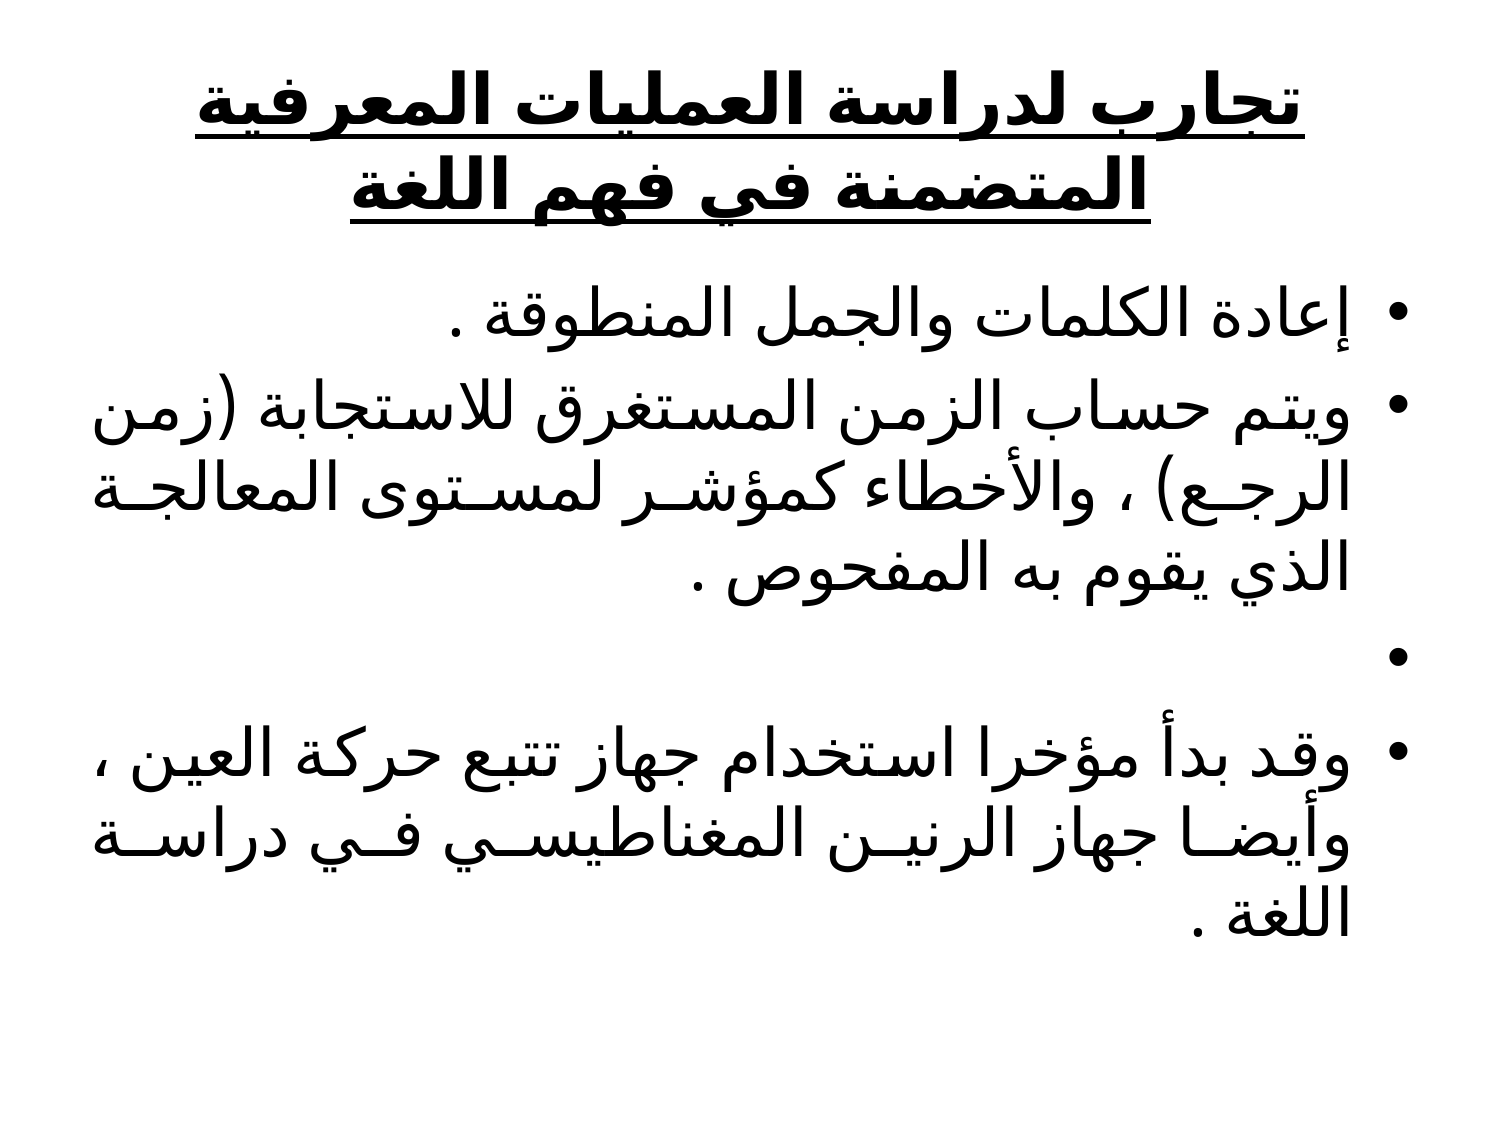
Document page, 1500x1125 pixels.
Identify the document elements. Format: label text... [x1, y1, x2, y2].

title تجارب لدراسة العمليات المعرفية المتضمنة في فهم اللغة [75, 45, 1425, 233]
list إعادة الكلمات والجمل المنطوقة . ويتم حساب الزمن المستغرق للاستجابة (زمن الرجع) ، والأخطاء كمؤشر لمستوى المعالجة الذي يقوم به المفحوص . وقد بدأ مؤخرا استخدام جهاز تتبع حركة العين ، وأيضا جهاز الرنين المغناطيسي في دراسة اللغة . [75, 262, 1425, 1005]
